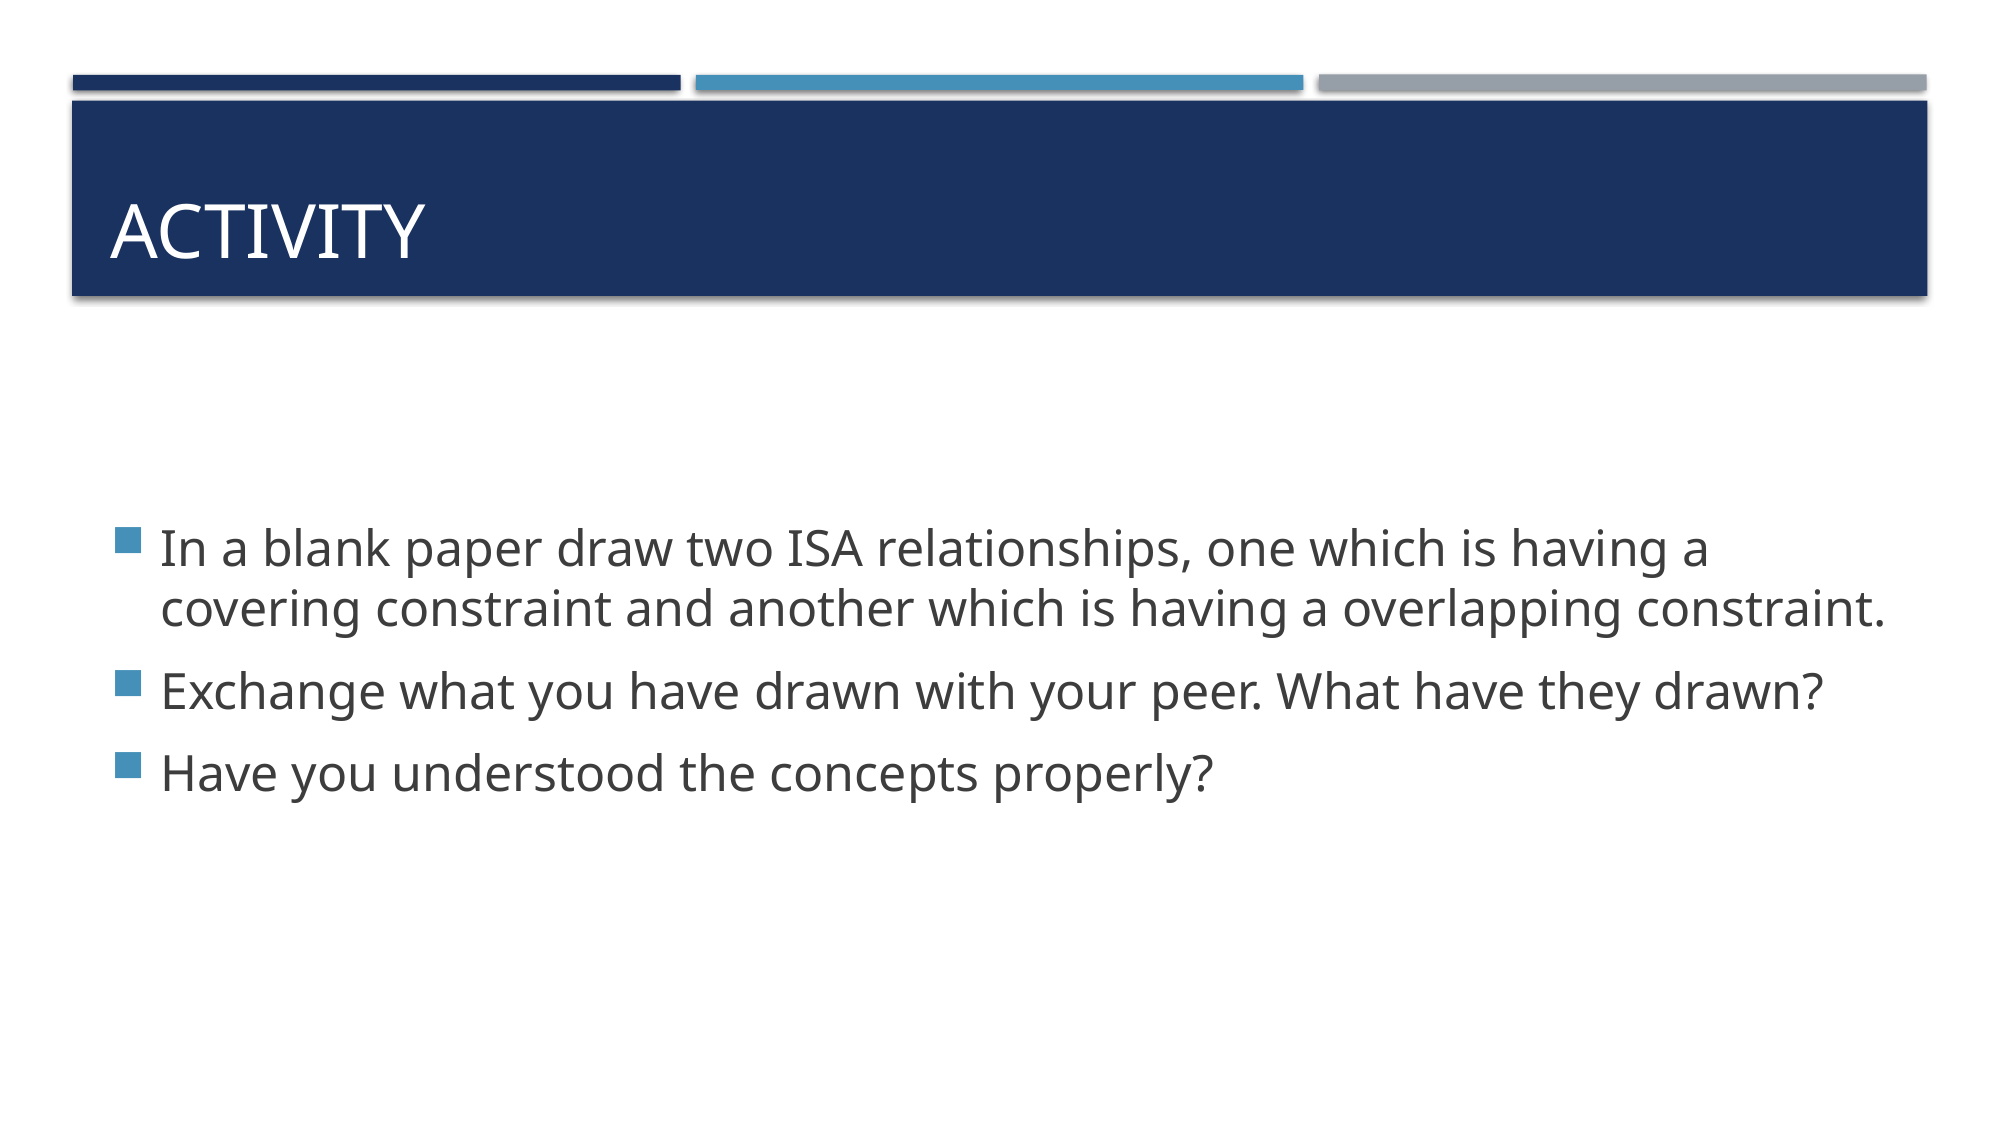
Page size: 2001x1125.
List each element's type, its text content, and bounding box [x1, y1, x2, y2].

list In a blank paper draw two ISA relationships, one which is having a covering constraint and another which is having a overlapping constraint. Exchange what you have drawn with your peer. What have they drawn? Have you understood the concepts properly? [95, 357, 1905, 962]
title ACTIVITY [95, 115, 1905, 282]
